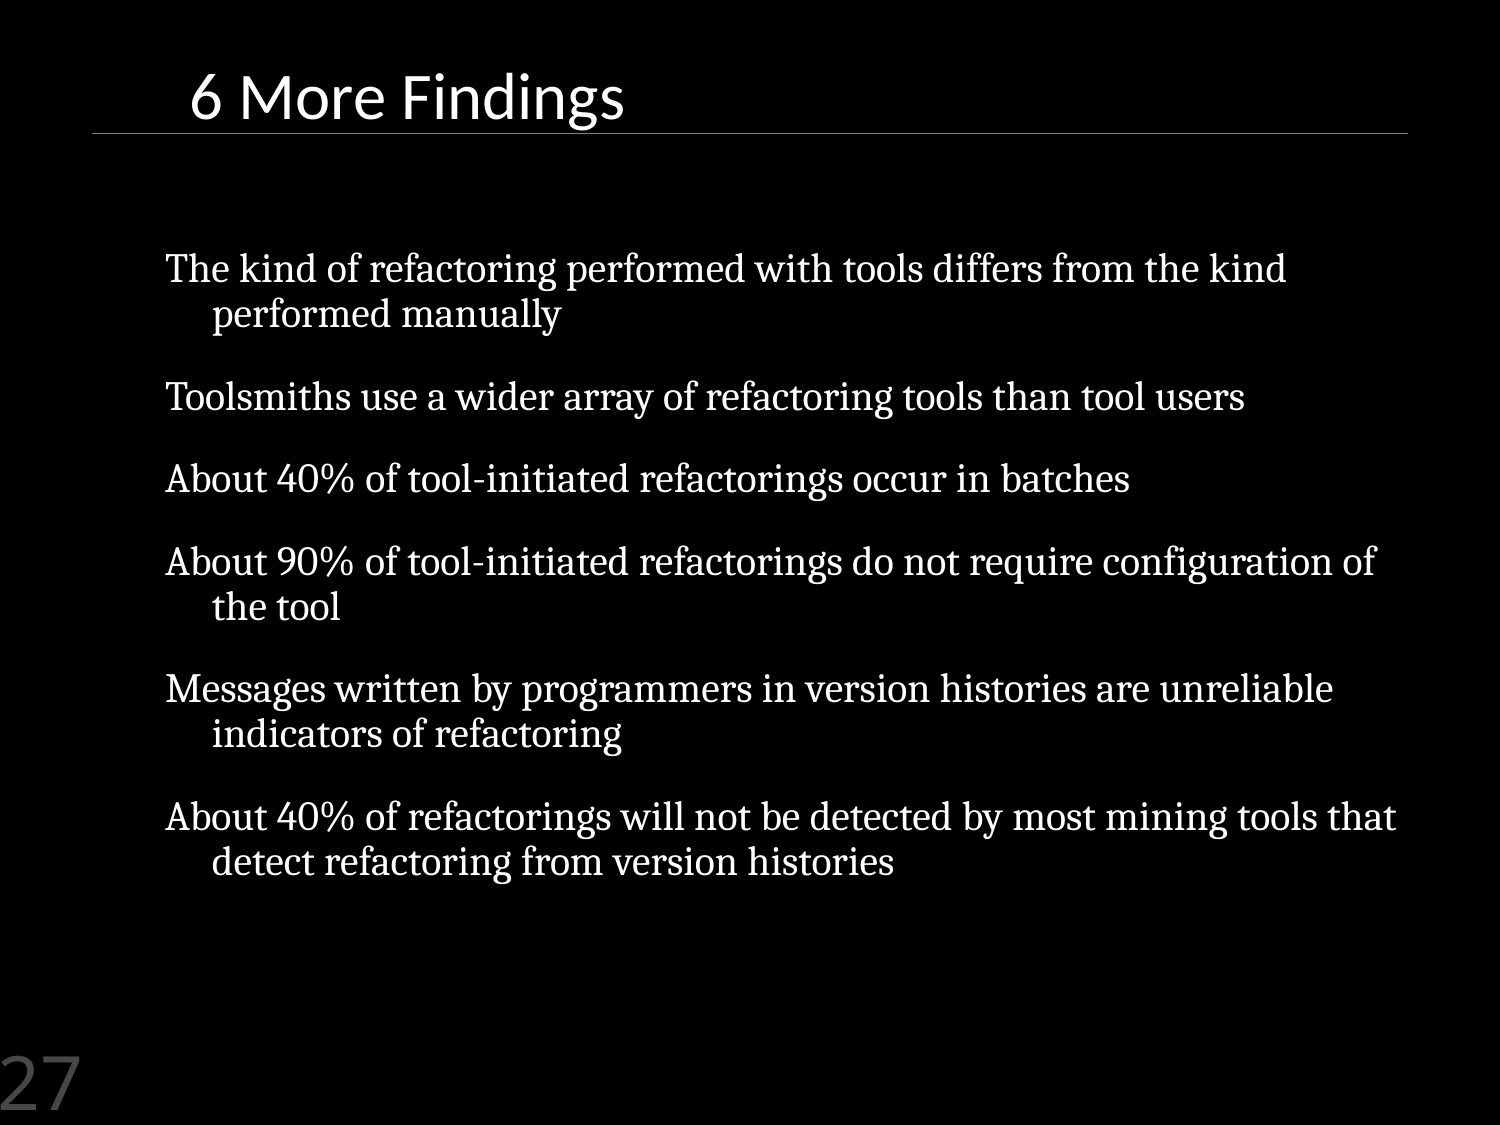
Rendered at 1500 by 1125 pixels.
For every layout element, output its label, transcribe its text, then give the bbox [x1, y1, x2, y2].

slide_number 27 [0, 1059, 348, 1125]
title 6 More Findings [174, 44, 1424, 138]
list The kind of refactoring performed with tools differs from the kind performed manually Toolsmiths use a wider array of refactoring tools than tool users About 40% of tool-initiated refactorings occur in batches About 90% of tool-initiated refactorings do not require configuration of the tool Messages written by programmers in version histories are unreliable indicators of refactoring About 40% of refactorings will not be detected by most mining tools that detect refactoring from version histories [74, 238, 1426, 982]
